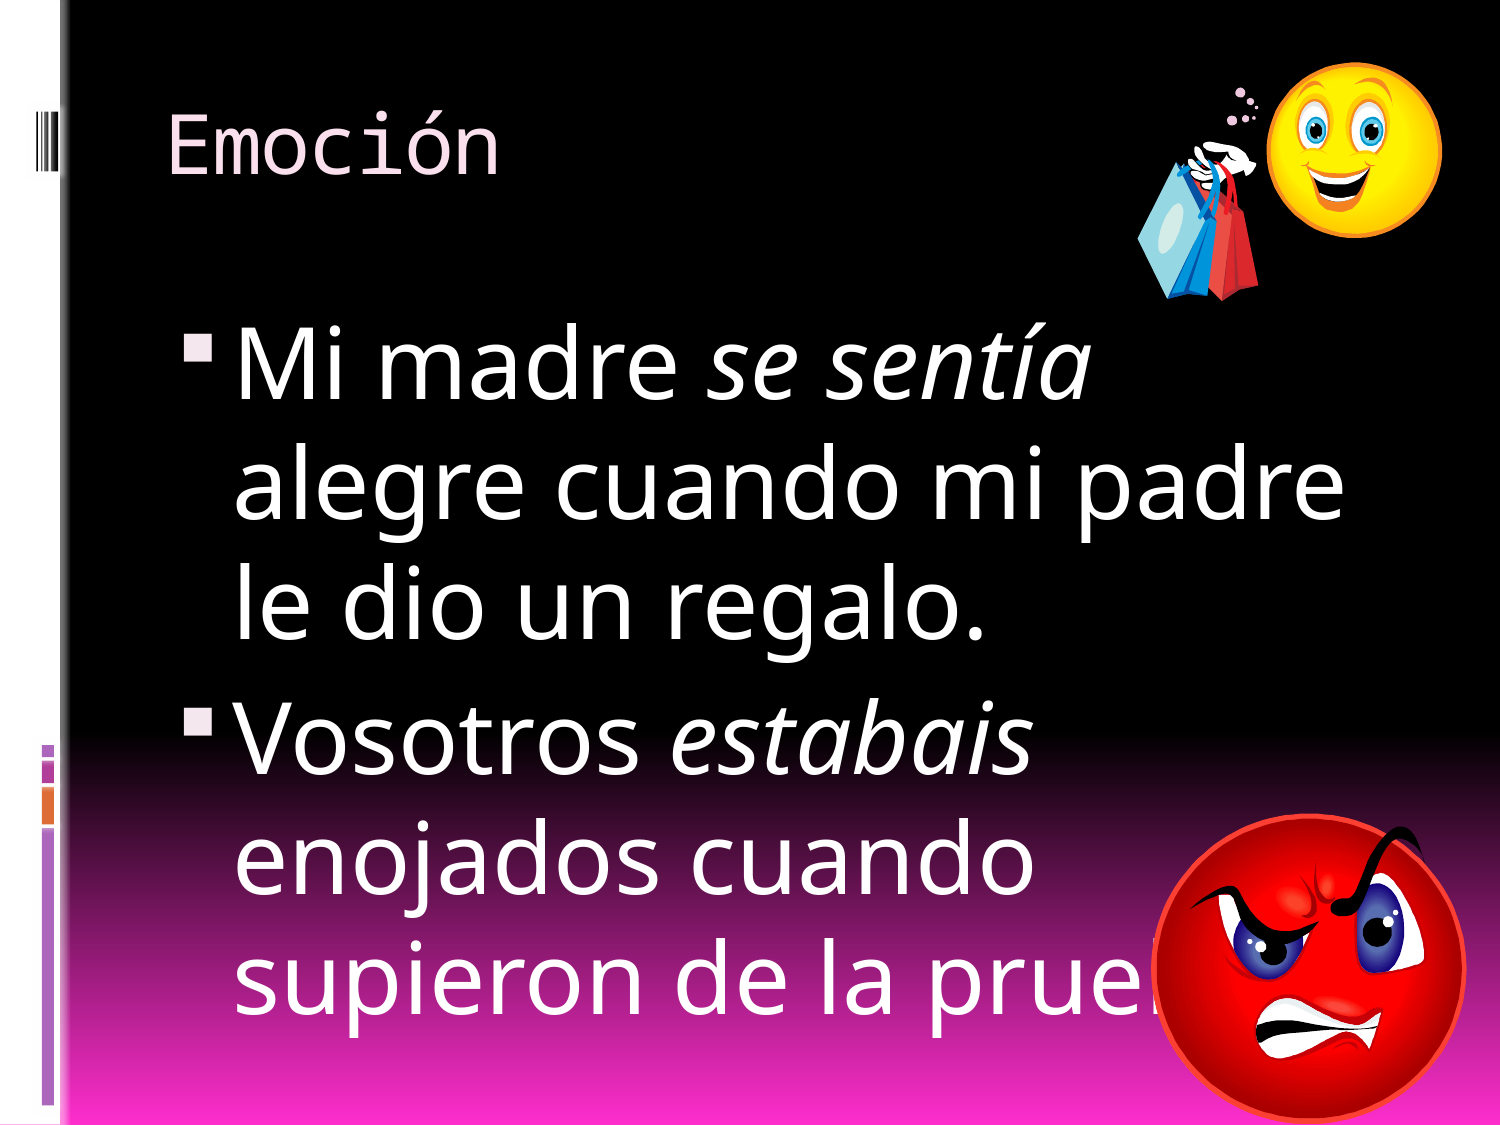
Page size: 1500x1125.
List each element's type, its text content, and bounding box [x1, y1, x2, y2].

title Emoción [150, 83, 1129, 234]
list Mi madre se sentía alegre cuando mi padre le dio un regalo. Vosotros estabais enojados cuando supieron de la prueba. [150, 292, 1425, 1043]
picture [1149, 811, 1469, 1125]
picture [1137, 62, 1443, 302]
